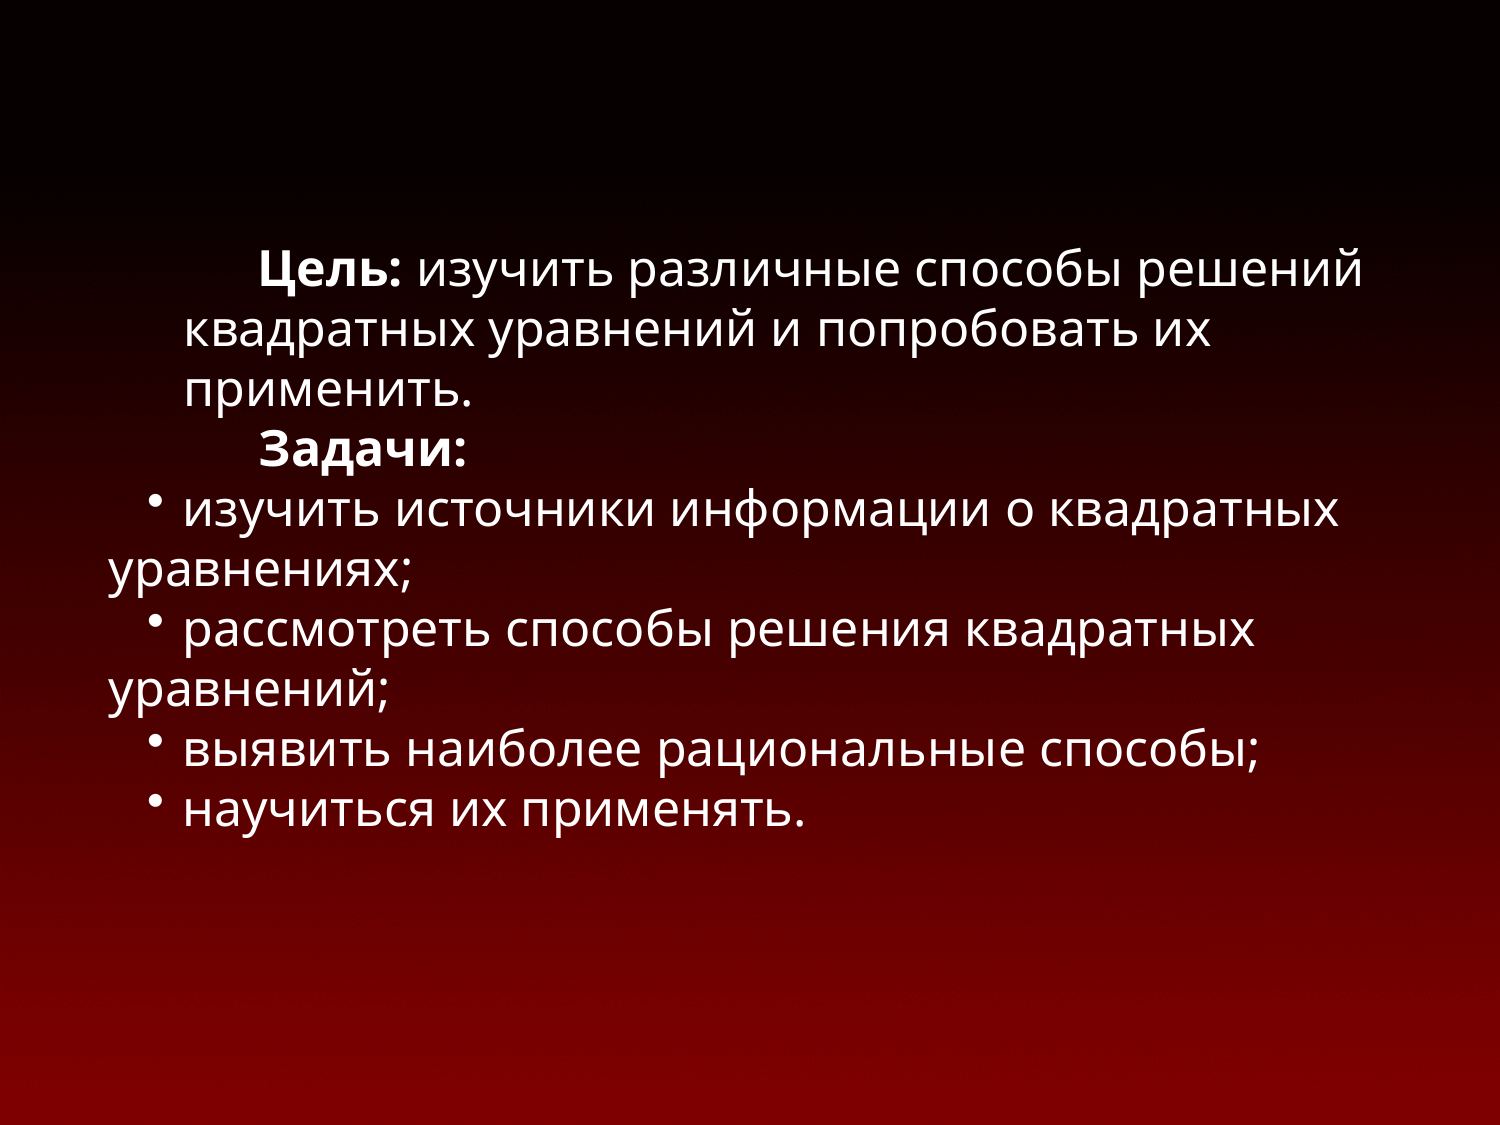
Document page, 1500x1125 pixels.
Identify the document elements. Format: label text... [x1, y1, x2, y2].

text_box Цель: изучить различные способы решений квадратных уравнений и попробовать их применить. Задачи: изучить источники информации о квадратных уравнениях; рассмотреть способы решения квадратных уравнений; выявить наиболее рациональные способы; научиться их применять. [93, 228, 1401, 889]
picture [0, 0, 1500, 1125]
